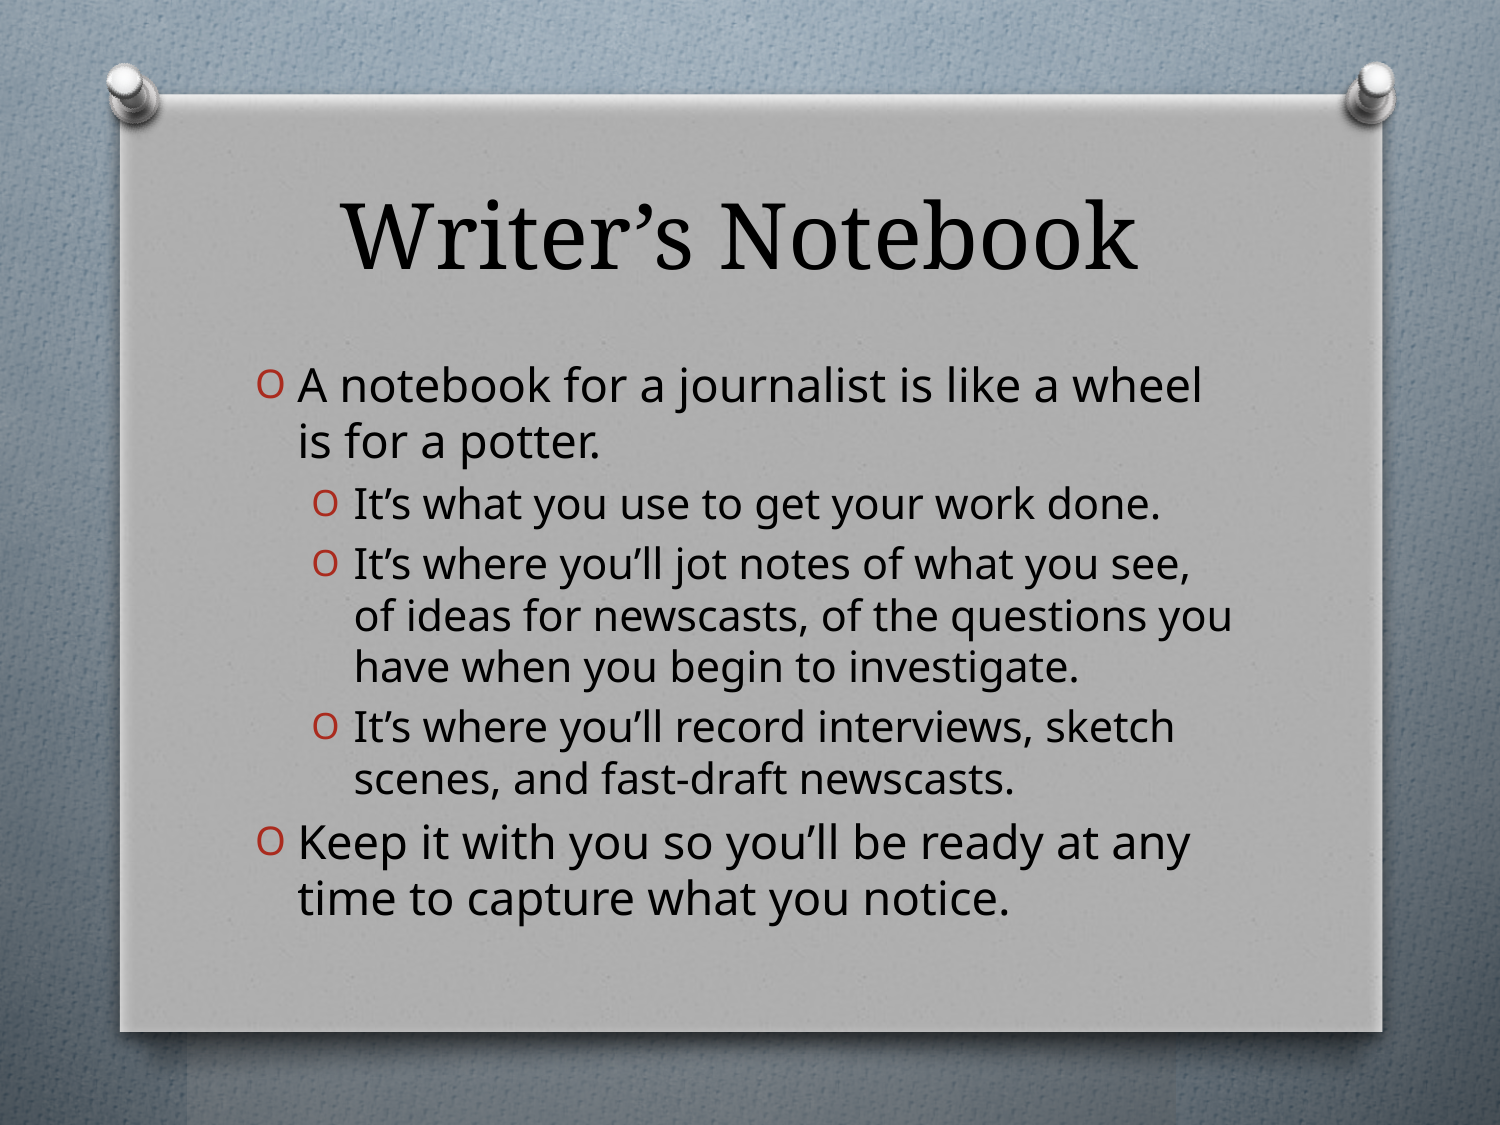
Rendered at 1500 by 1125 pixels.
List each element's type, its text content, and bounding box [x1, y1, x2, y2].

list A notebook for a journalist is like a wheel is for a potter. It’s what you use to get your work done. It’s where you’ll jot notes of what you see, of ideas for newscasts, of the questions you have when you begin to investigate. It’s where you’ll record interviews, sketch scenes, and fast-draft newscasts. Keep it with you so you’ll be ready at any time to capture what you notice. [240, 347, 1257, 939]
title Writer’s Notebook [179, 134, 1323, 332]
picture [1317, 35, 1439, 156]
picture [75, 29, 198, 153]
